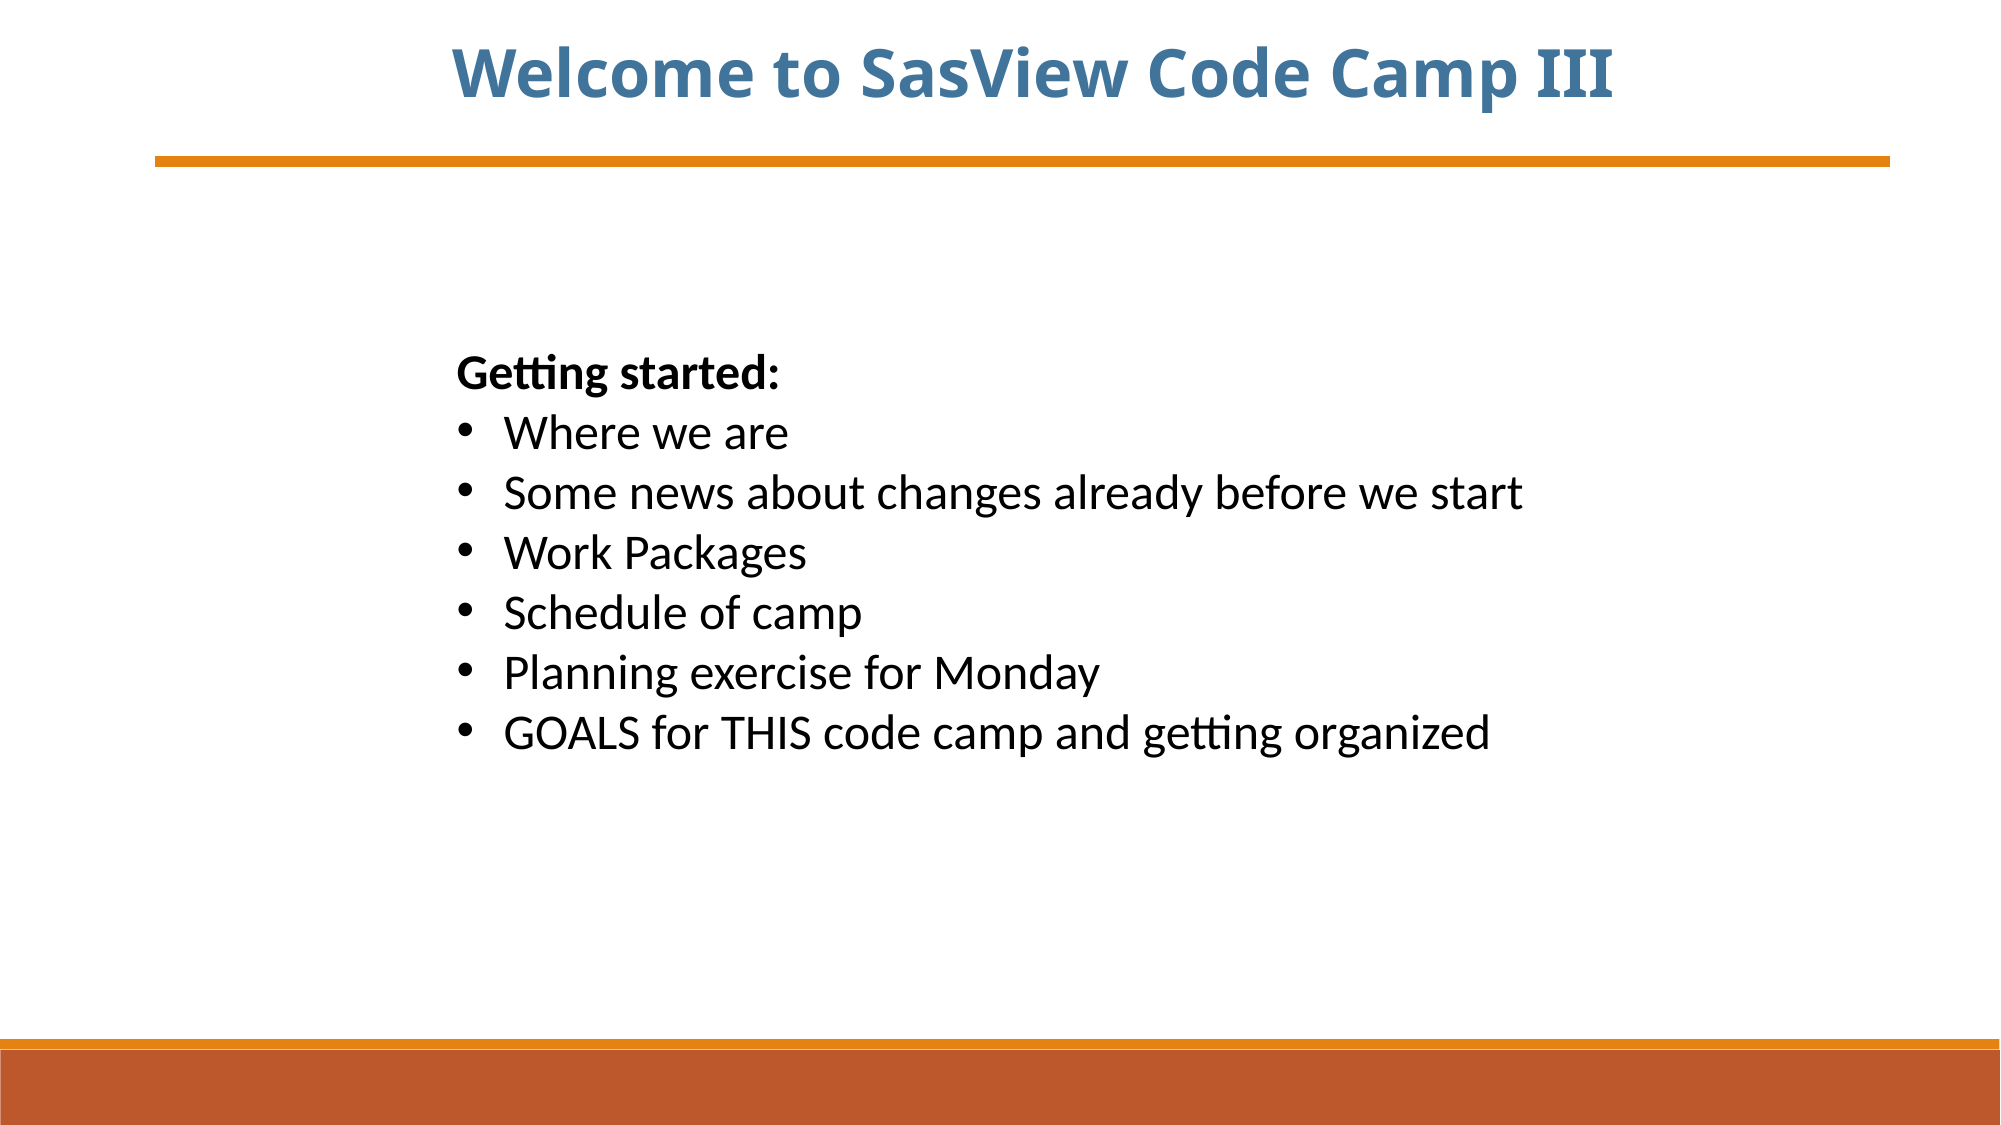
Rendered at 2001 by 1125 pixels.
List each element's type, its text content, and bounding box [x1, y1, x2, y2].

text_box Welcome to SasView Code Camp III [437, 23, 1631, 118]
text_box Getting started: Where we are Some news about changes already before we start Work Packages Schedule of camp Planning exercise for Monday GOALS for THIS code camp and getting organized [441, 332, 1539, 812]
